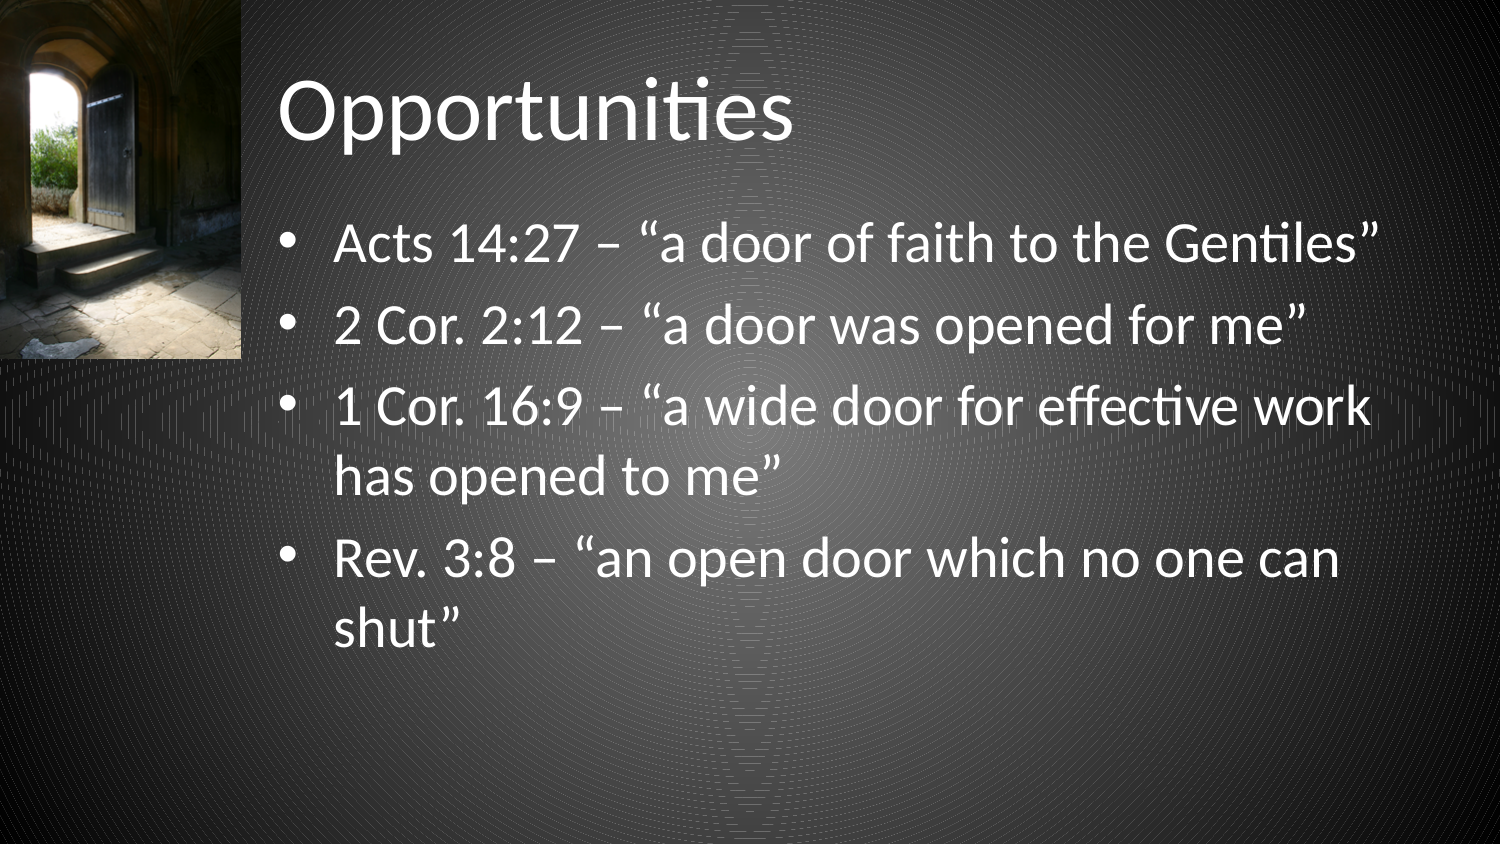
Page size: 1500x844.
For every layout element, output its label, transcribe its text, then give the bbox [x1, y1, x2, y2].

picture [0, 0, 241, 360]
title Opportunities [262, 33, 1425, 175]
list Acts 14:27 – “a door of faith to the Gentiles” 2 Cor. 2:12 – “a door was opened for me” 1 Cor. 16:9 – “a wide door for effective work has opened to me” Rev. 3:8 – “an open door which no one can shut” [262, 196, 1425, 754]
